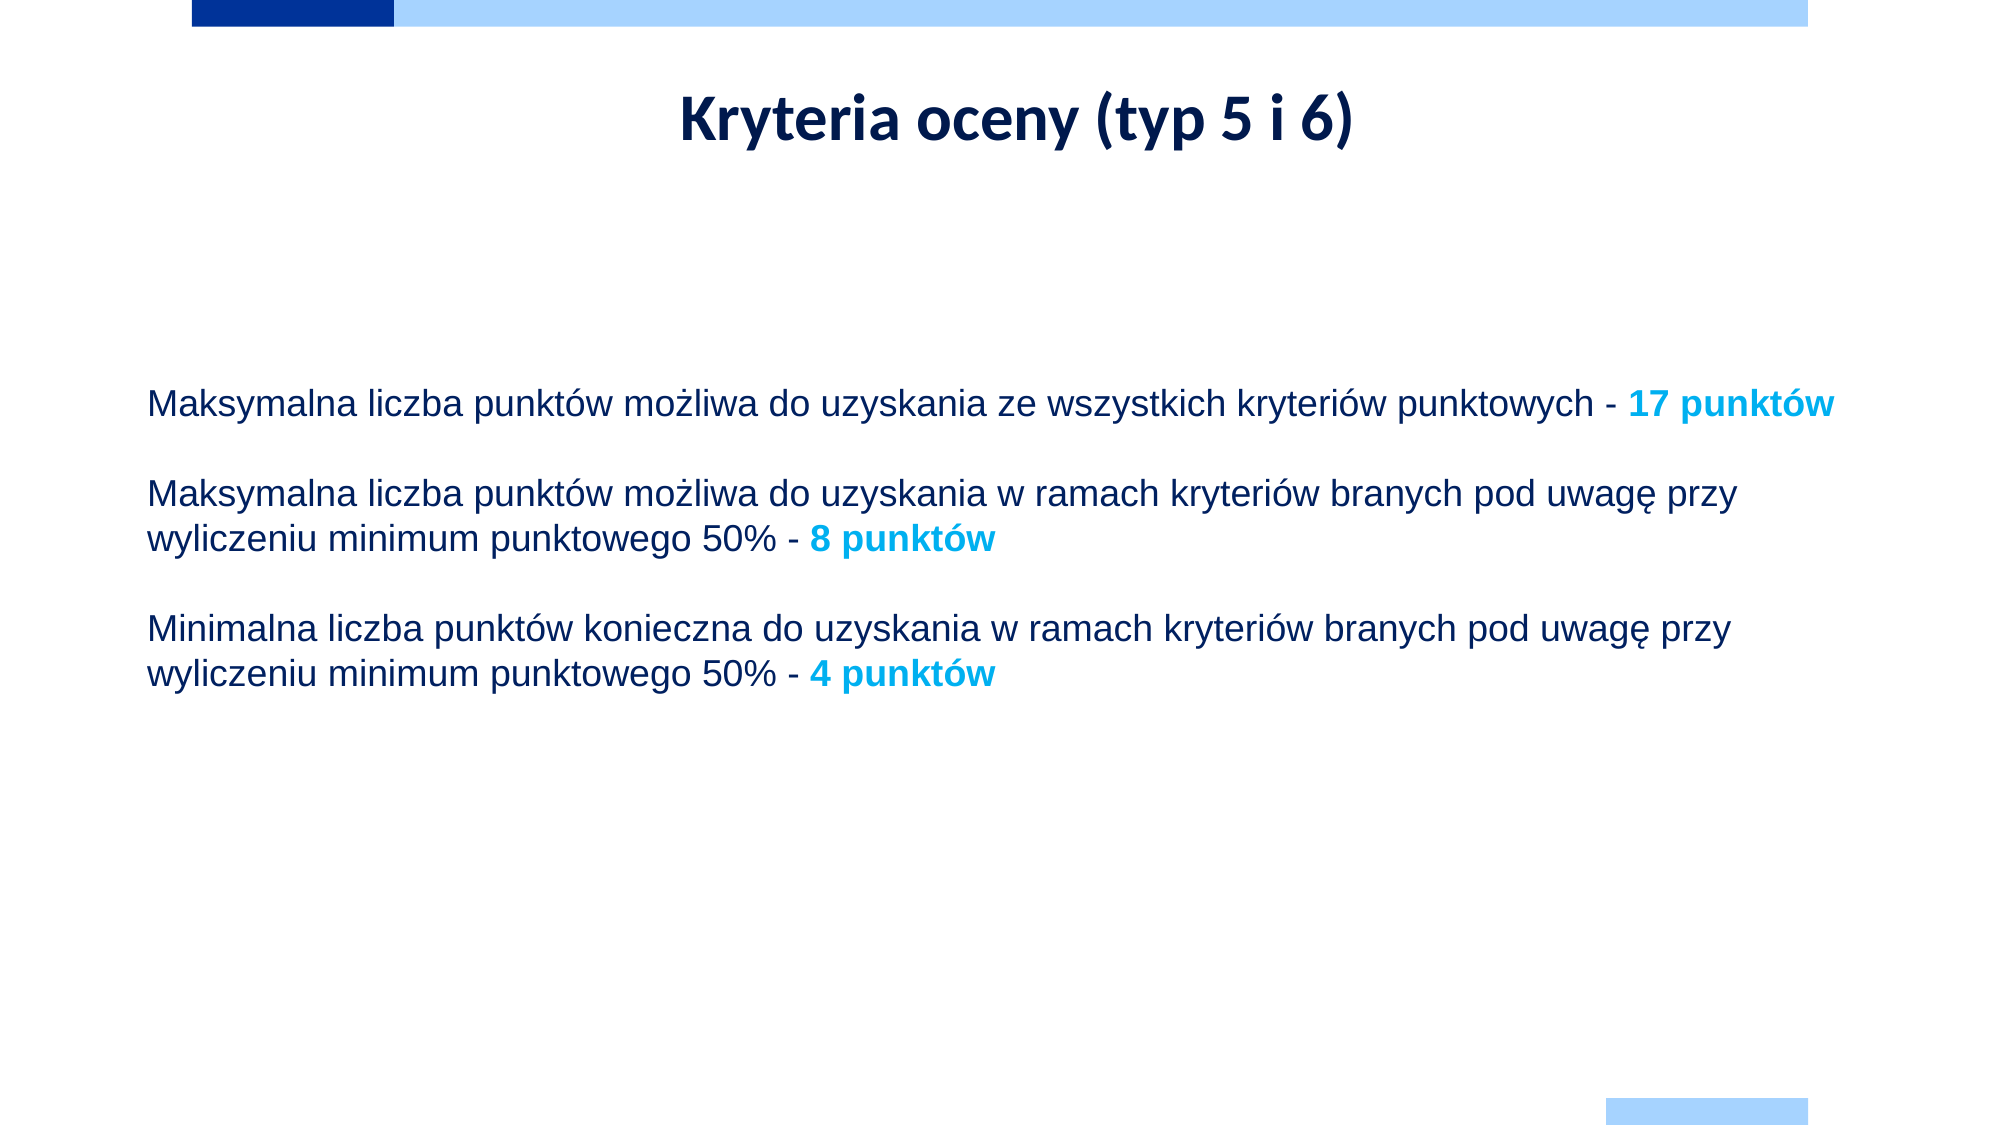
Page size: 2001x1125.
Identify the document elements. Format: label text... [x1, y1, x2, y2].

text_box Maksymalna liczba punktów możliwa do uzyskania ze wszystkich kryteriów punktowych - 17 punktów Maksymalna liczba punktów możliwa do uzyskania w ramach kryteriów branych pod uwagę przy wyliczeniu minimum punktowego 50% - 8 punktów Minimalna liczba punktów konieczna do uzyskania w ramach kryteriów branych pod uwagę przy wyliczeniu minimum punktowego 50% - 4 punktów [132, 371, 1868, 754]
text_box Kryteria oceny (typ 5 i 6) [131, 66, 1906, 161]
